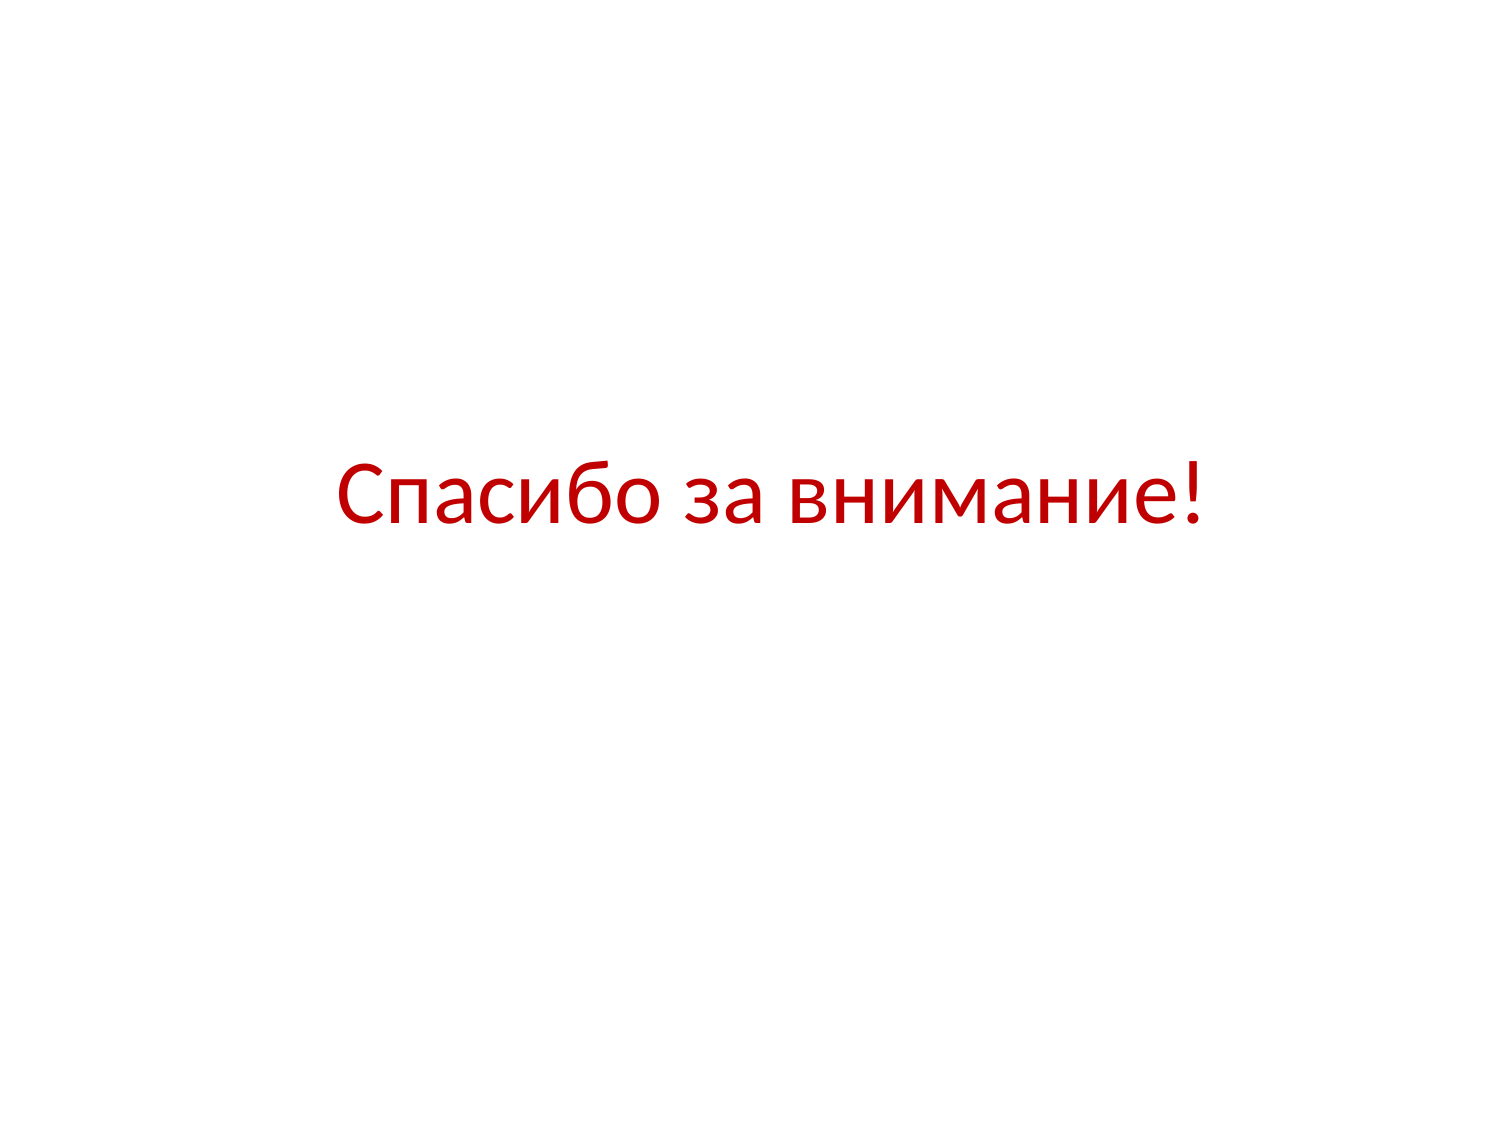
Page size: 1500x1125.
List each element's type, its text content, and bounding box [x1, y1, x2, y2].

title Спасибо за внимание! [253, 420, 1294, 554]
